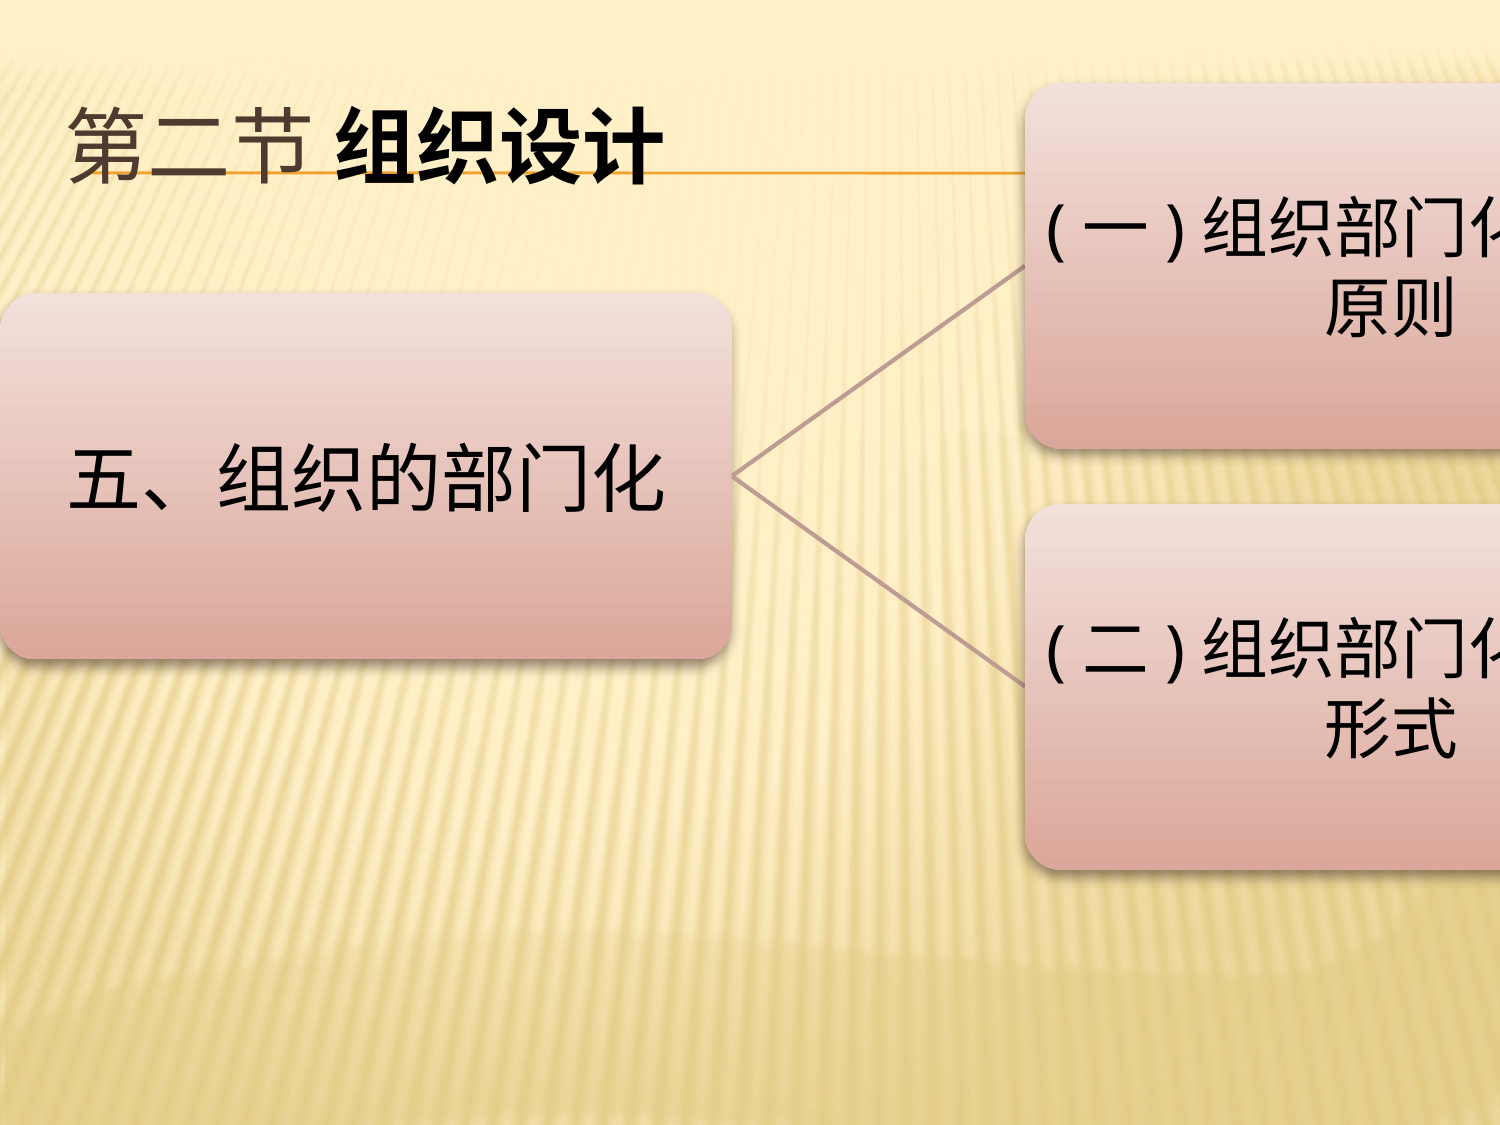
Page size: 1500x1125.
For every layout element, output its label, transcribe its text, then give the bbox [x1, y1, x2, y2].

title 第二节 组织设计 [50, 75, 1475, 213]
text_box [72, 223, 1414, 1008]
